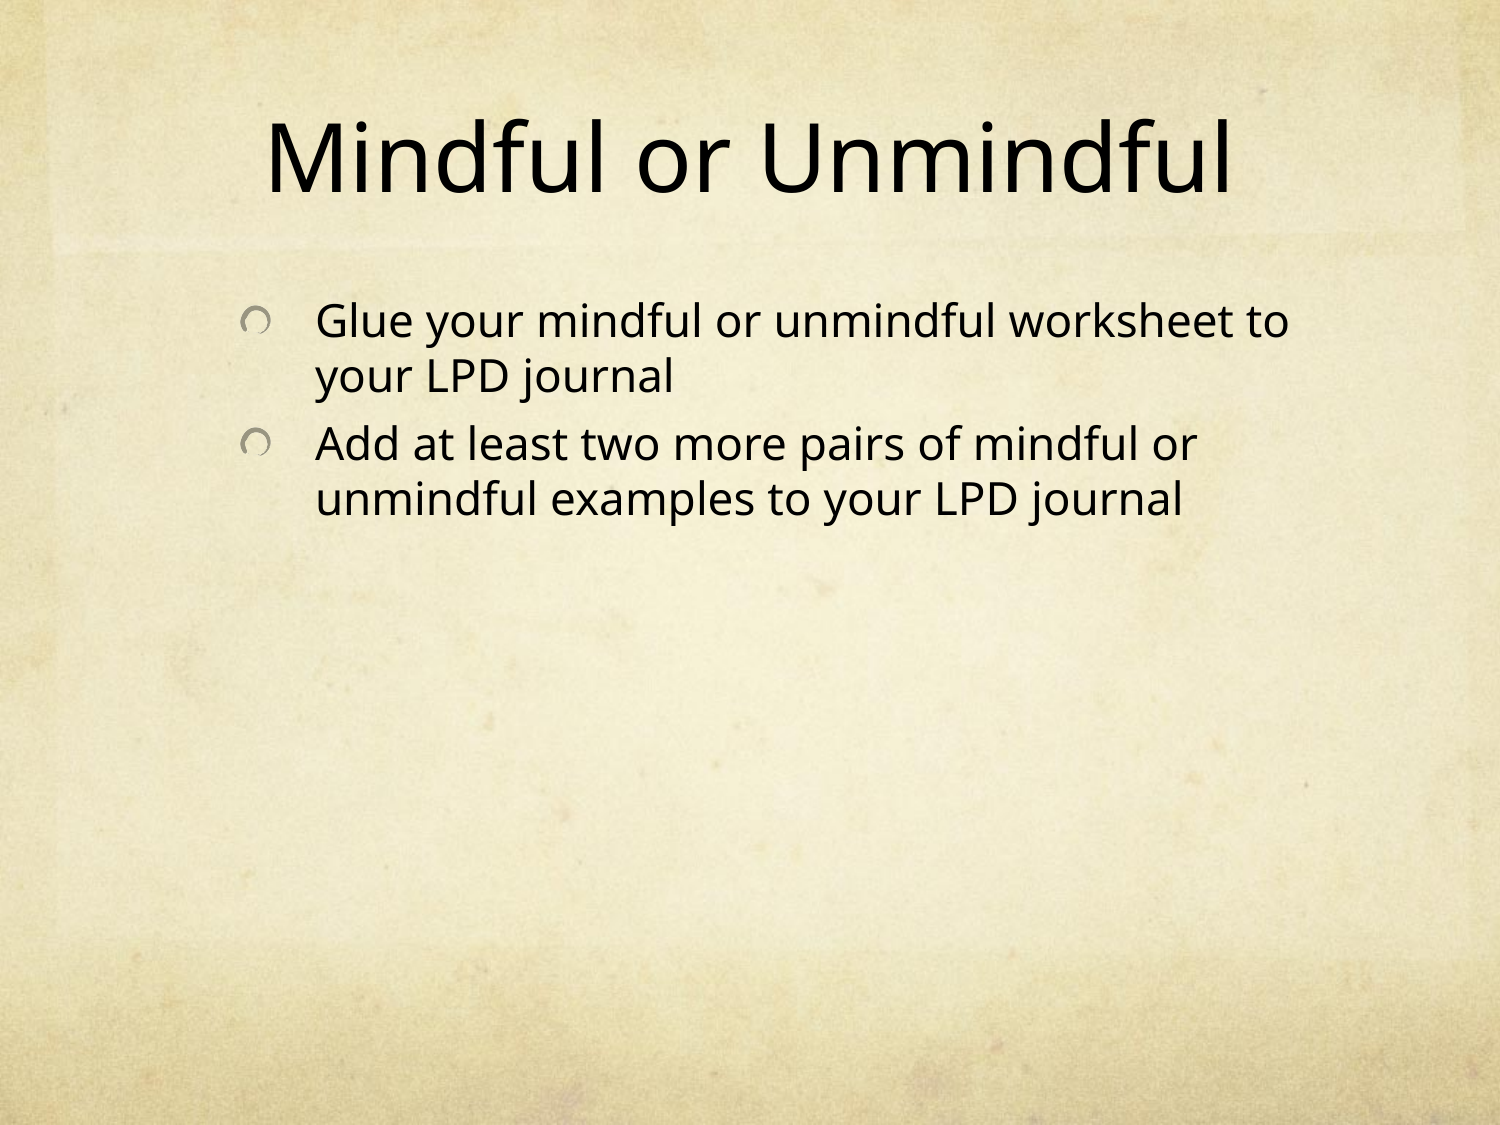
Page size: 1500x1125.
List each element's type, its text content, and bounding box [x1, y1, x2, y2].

title Mindful or Unmindful [150, 82, 1350, 225]
list Glue your mindful or unmindful worksheet to your LPD journal Add at least two more pairs of mindful or unmindful examples to your LPD journal [150, 284, 1350, 950]
picture [0, 0, 1500, 1125]
